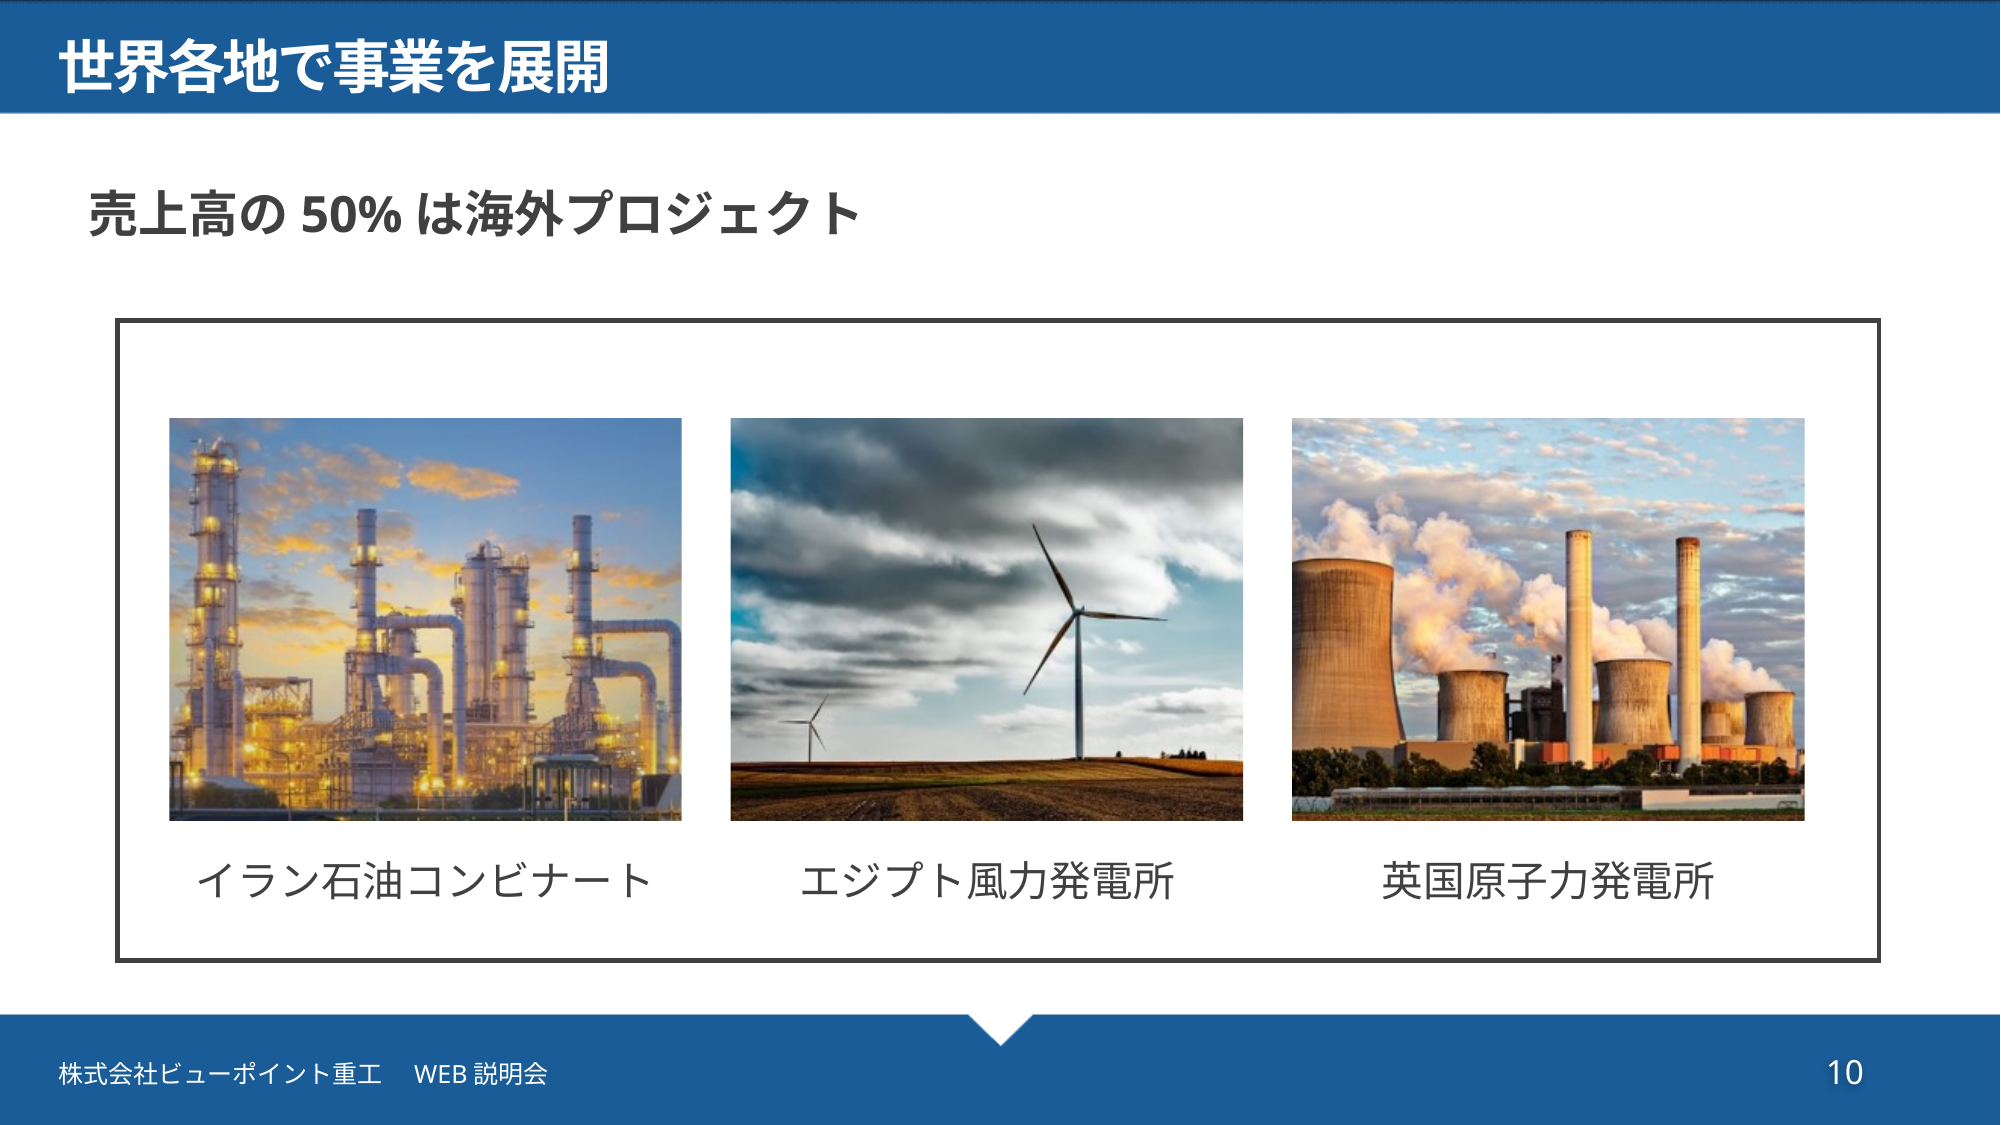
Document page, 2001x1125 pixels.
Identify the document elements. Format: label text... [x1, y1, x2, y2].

text_box エジプト風力発電所 [784, 847, 1190, 913]
text_box イラン石油コンビナート [181, 847, 670, 913]
text_box 売上高の50%は海外プロジェクト [73, 174, 880, 250]
text_box [117, 320, 1880, 961]
text_box 英国原子力発電所 [1366, 847, 1731, 913]
list 世界各地で事業を展開 [42, 30, 1226, 105]
picture [0, 0, 2000, 1125]
